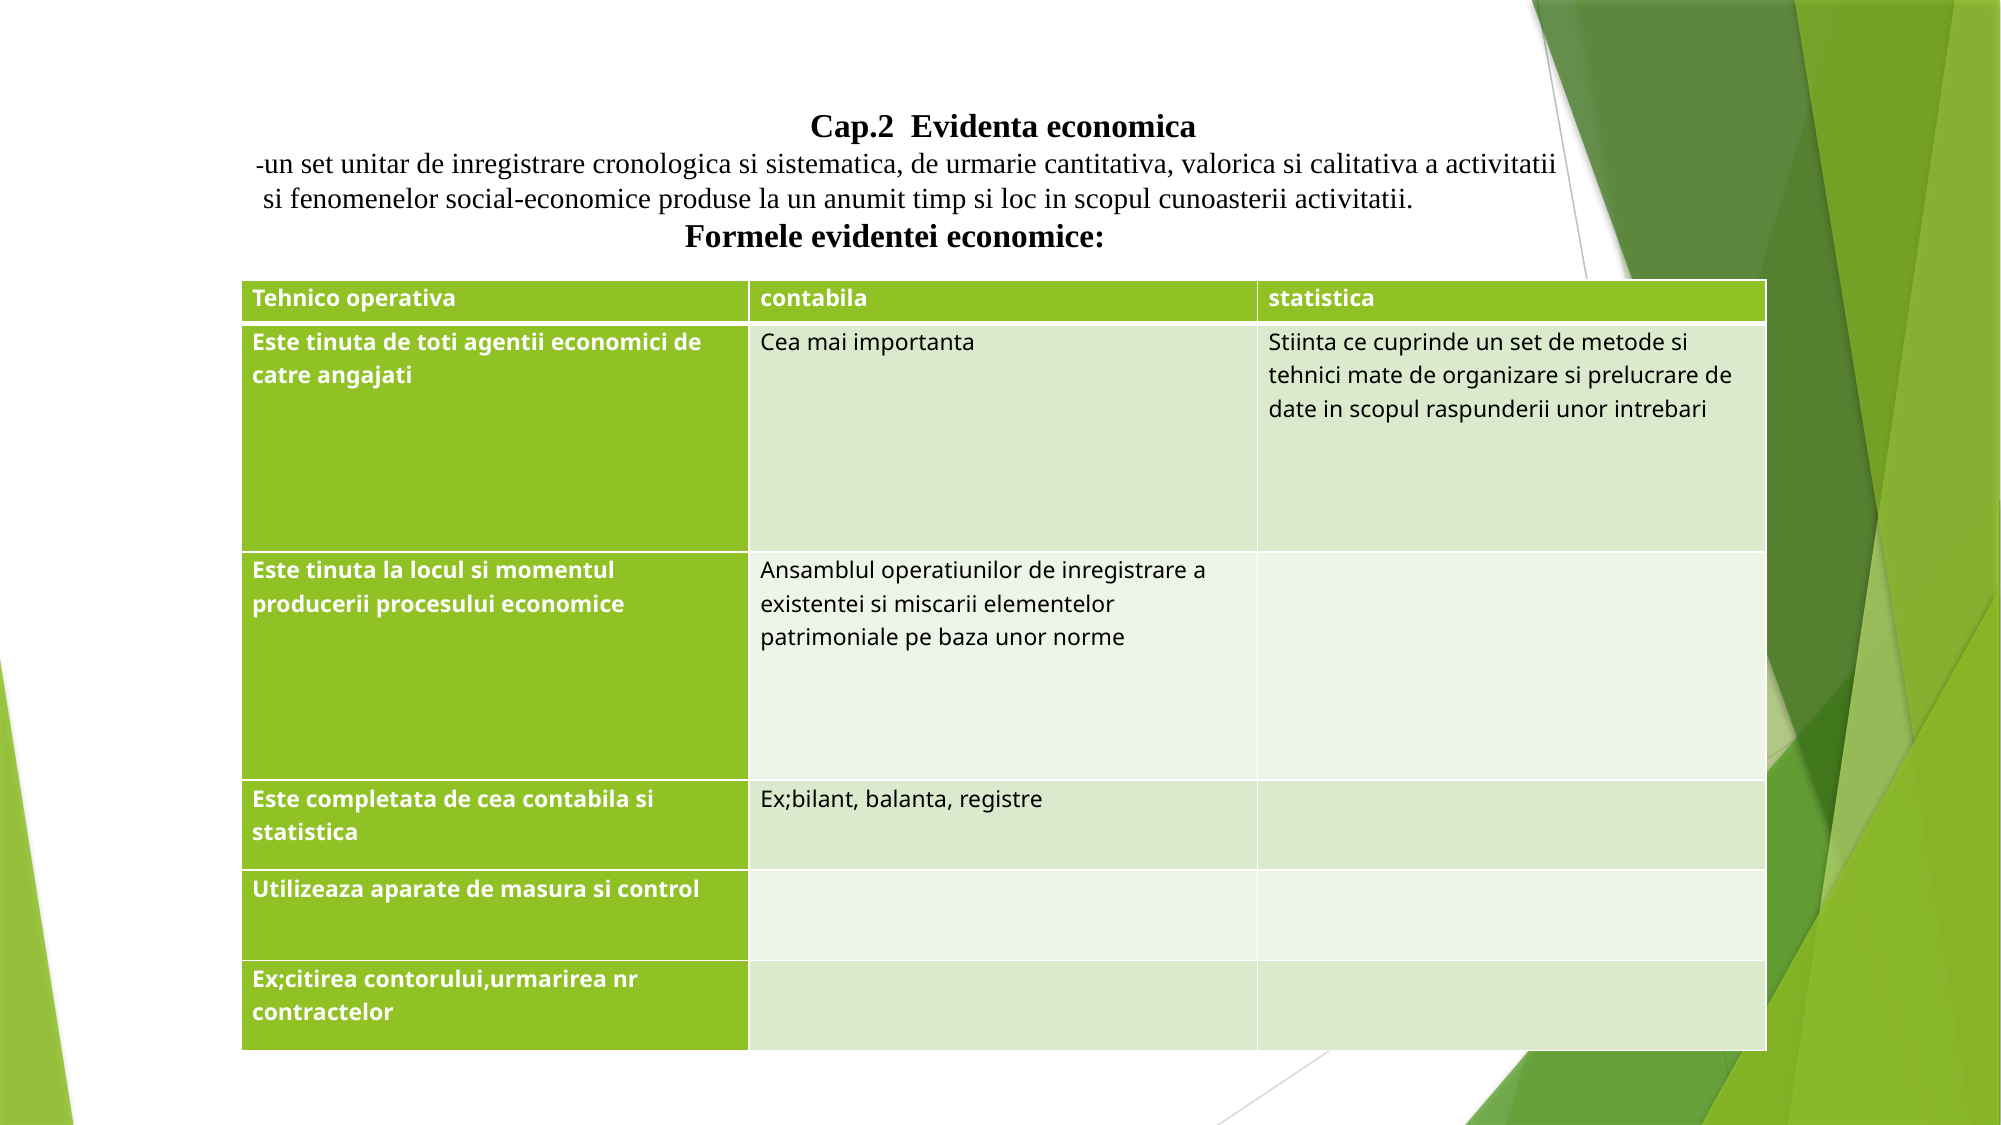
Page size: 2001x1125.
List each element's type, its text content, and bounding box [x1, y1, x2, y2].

table_cell [1258, 553, 1765, 779]
table_cell Ex;bilant, balanta, registre [750, 781, 1257, 869]
table_cell [750, 961, 1257, 1050]
table_cell Este completata de cea contabila si statistica [242, 781, 748, 869]
table_cell [1258, 961, 1765, 1050]
table_cell Este tinuta la locul si momentul producerii procesului economice [242, 553, 748, 779]
table_cell Ex;citirea contorului,urmarirea nr contractelor [242, 961, 748, 1050]
table_cell Cea mai importanta [750, 326, 1257, 551]
table_header statistica [1258, 281, 1765, 321]
table_cell Stiinta ce cuprinde un set de metode si tehnici mate de organizare si prelucrare de date in scopul raspunderii unor intrebari [1258, 326, 1765, 551]
table_cell [750, 871, 1257, 960]
table_cell Este tinuta de toti agentii economici de catre angajati [242, 326, 748, 551]
table_cell [1258, 871, 1765, 960]
table_header Tehnico operativa [242, 281, 748, 321]
table_cell [1258, 781, 1765, 869]
table_header contabila [750, 281, 1257, 321]
table_cell Utilizeaza aparate de masura si control [242, 871, 748, 960]
table_cell Ansamblul operatiunilor de inregistrare a existentei si miscarii elementelor patrimoniale pe baza unor norme [750, 553, 1257, 779]
text_box Cap.2 Evidenta economica -un set unitar de inregistrare cronologica si sistematica, de urmarie cantitativa, valorica si calitativa a activitatii si fenomenelor social-economice produse la un anumit timp si loc in scopul cunoasterii activitatii. Formele evidentei economice: [240, 97, 1767, 262]
